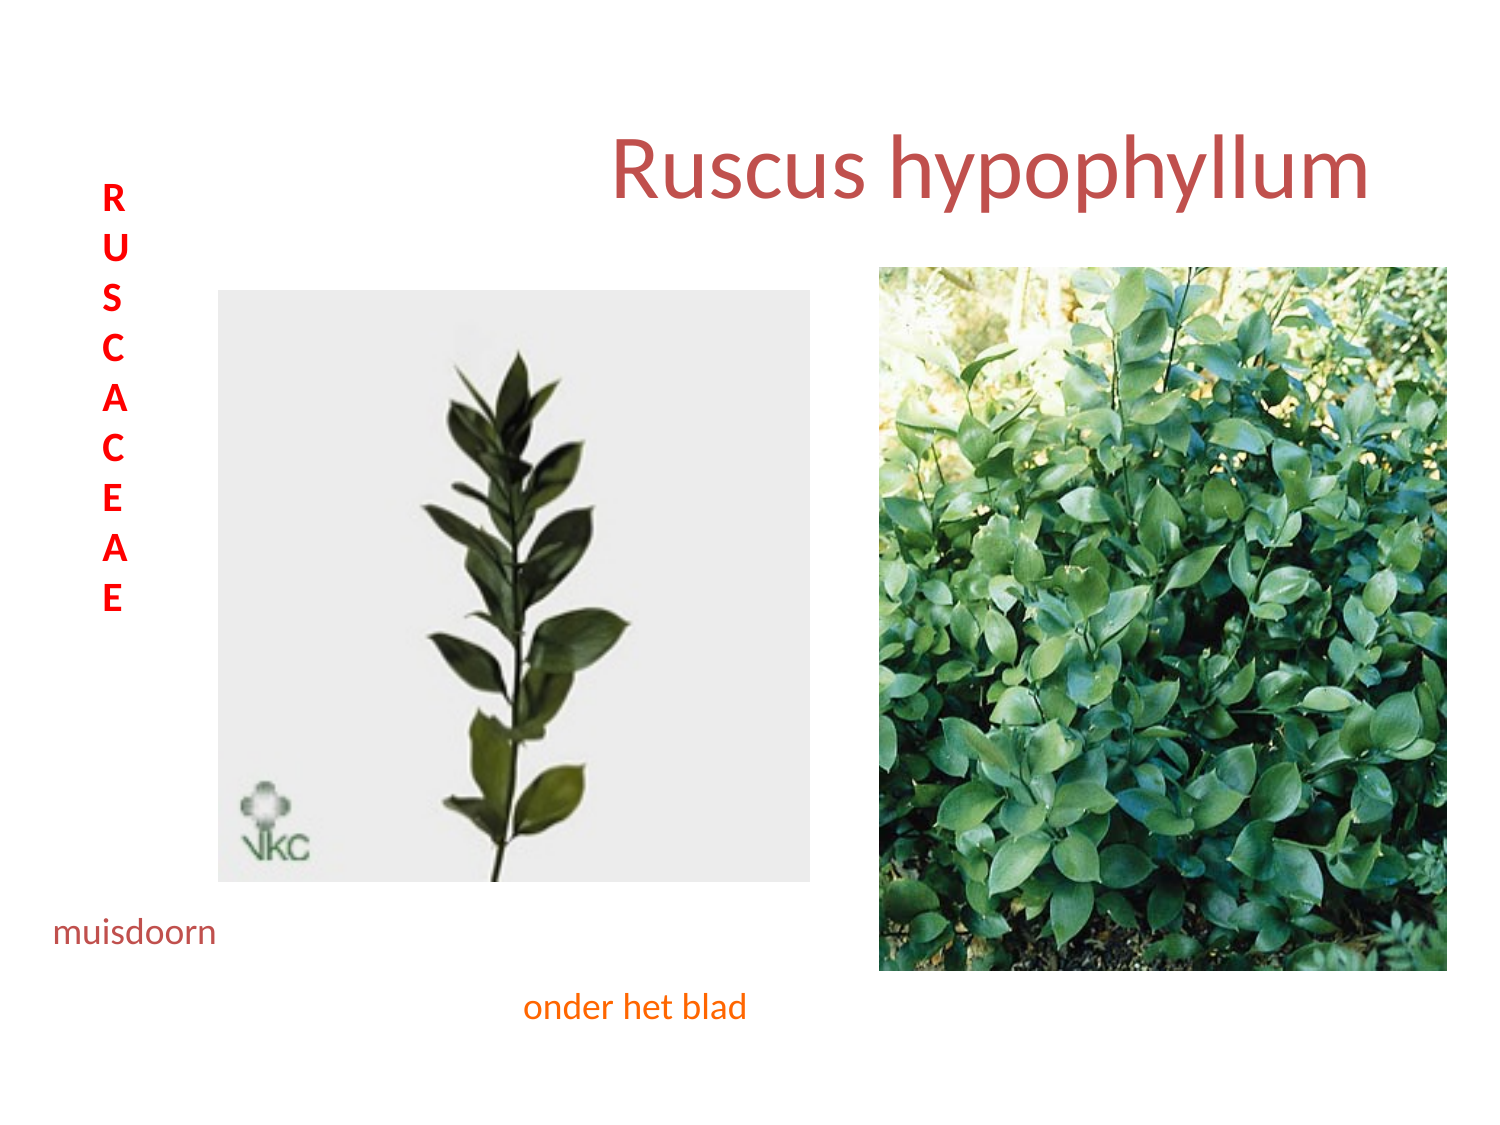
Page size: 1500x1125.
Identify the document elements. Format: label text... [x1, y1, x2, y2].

text_box RUSCACEAE [87, 162, 150, 628]
text_box Ruscus hypophyllum [112, 99, 1388, 288]
text_box onder het blad [50, 974, 763, 1035]
text_box muisdoorn [37, 899, 874, 960]
picture [879, 266, 1447, 972]
picture [218, 290, 810, 882]
